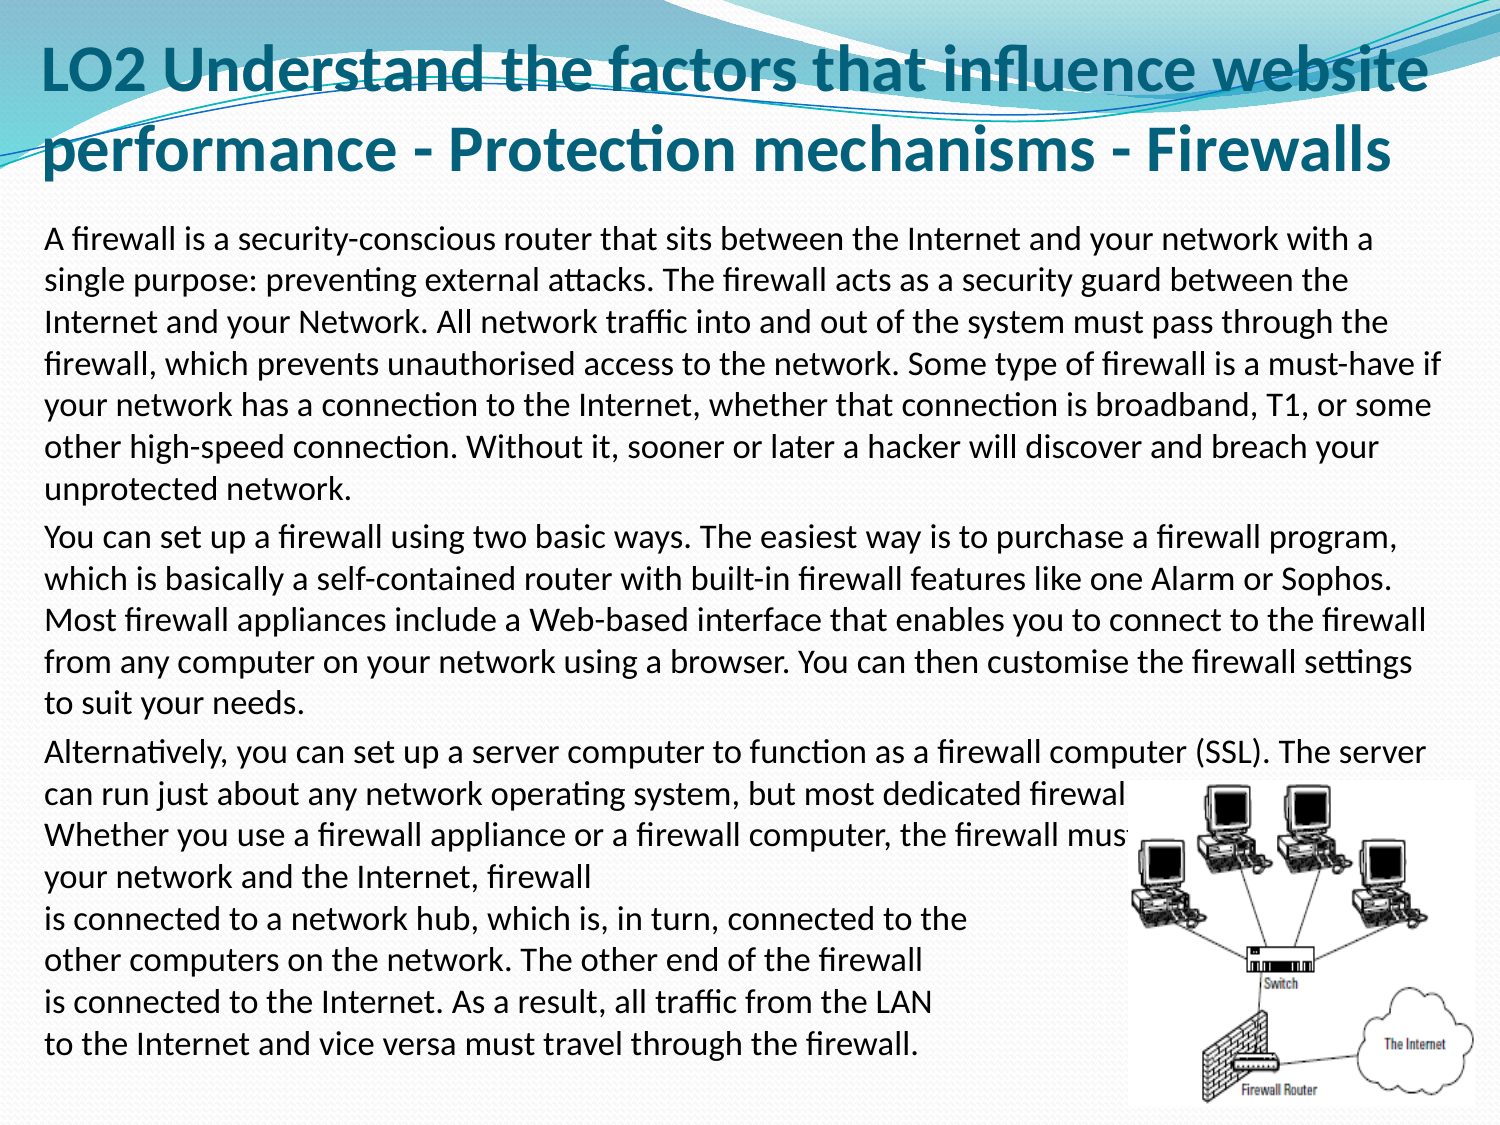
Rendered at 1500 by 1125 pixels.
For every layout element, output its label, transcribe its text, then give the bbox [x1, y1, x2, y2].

title LO2 Understand the factors that influence website performance - Protection mechanisms - Firewalls [41, 30, 1459, 185]
picture [1127, 780, 1476, 1107]
text_box A firewall is a security-conscious router that sits between the Internet and your network with a single purpose: preventing external attacks. The firewall acts as a security guard between the Internet and your Network. All network traffic into and out of the system must pass through the firewall, which prevents unauthorised access to the network. Some type of firewall is a must-have if your network has a connection to the Internet, whether that connection is broadband, T1, or some other high-speed connection. Without it, sooner or later a hacker will discover and breach your unprotected network. You can set up a firewall using two basic ways. The easiest way is to purchase a firewall program, which is basically a self-contained router with built-in firewall features like one Alarm or Sophos. Most firewall appliances include a Web-based interface that enables you to connect to the firewall from any computer on your network using a browser. You can then customise the firewall settings to suit your needs. Alternatively, you can set up a server computer to function as a firewall computer (SSL). The server can run just about any network operating system, but most dedicated firewall systems run Linux. Whether you use a firewall appliance or a firewall computer, the firewall must be located between your network and the Internet, firewall is connected to a network hub, which is, in turn, connected to the other computers on the network. The other end of the firewall is connected to the Internet. As a result, all traffic from the LAN to the Internet and vice versa must travel through the firewall. [29, 208, 1459, 1071]
table_cell [1121, 782, 1127, 1071]
